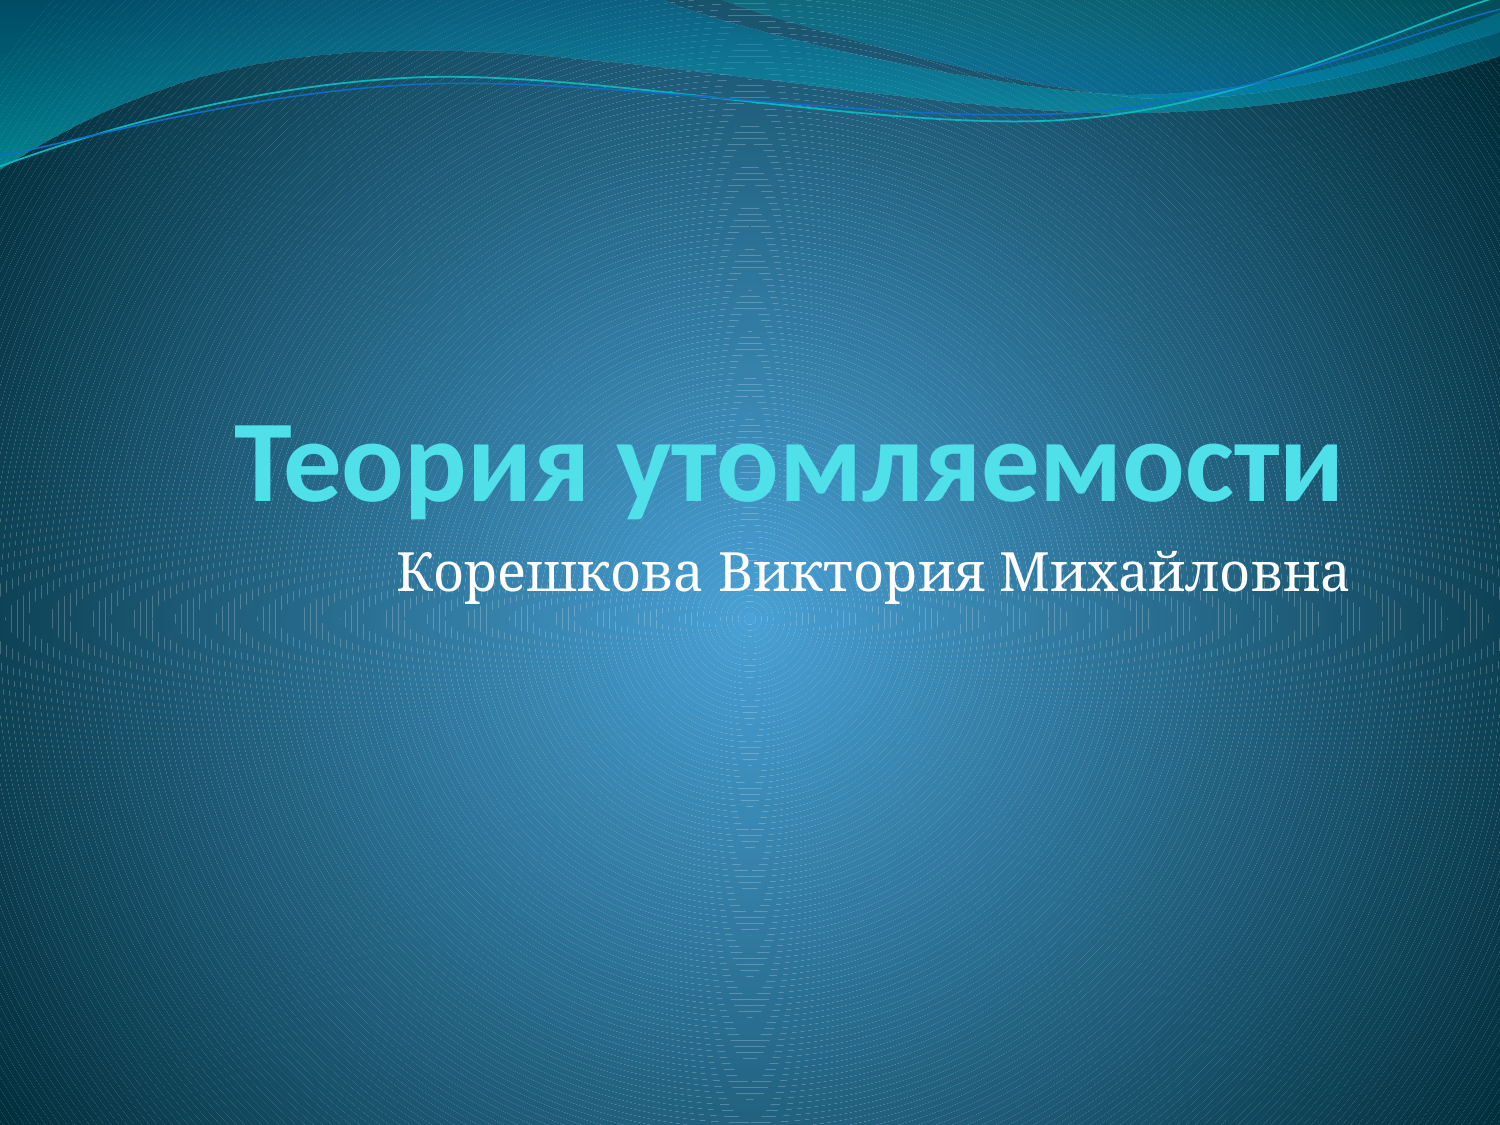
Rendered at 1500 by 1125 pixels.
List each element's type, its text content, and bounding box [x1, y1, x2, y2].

title Теория утомляемости [87, 224, 1376, 525]
subtitle Корешкова Виктория Михайловна [87, 529, 1376, 818]
